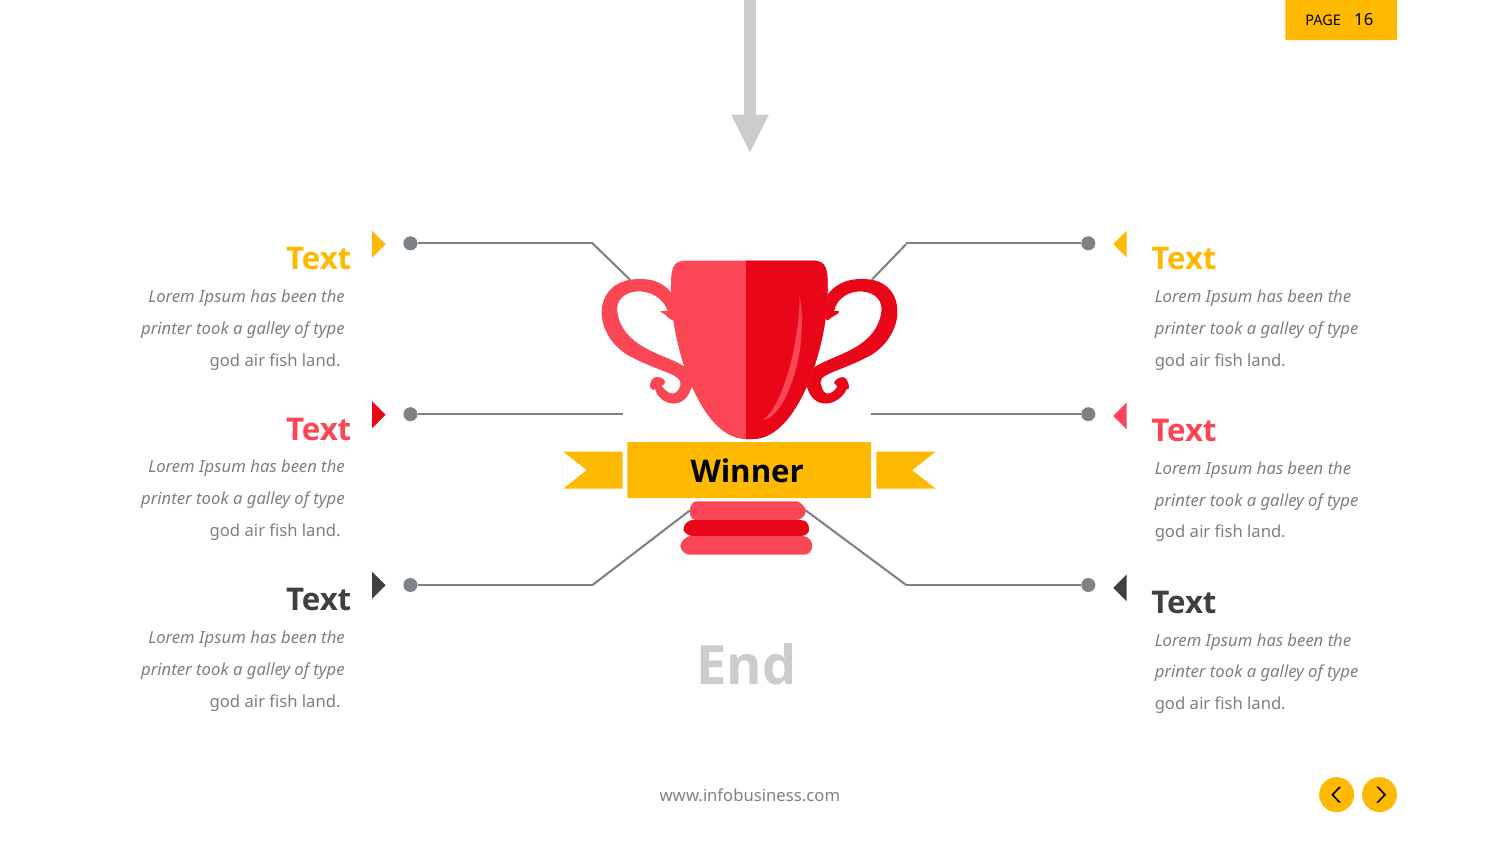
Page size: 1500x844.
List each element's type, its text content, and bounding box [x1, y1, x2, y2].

slide_number ‹#› [1342, 8, 1401, 32]
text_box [99, 209, 1401, 703]
footer www.infobusiness.com [632, 772, 868, 818]
